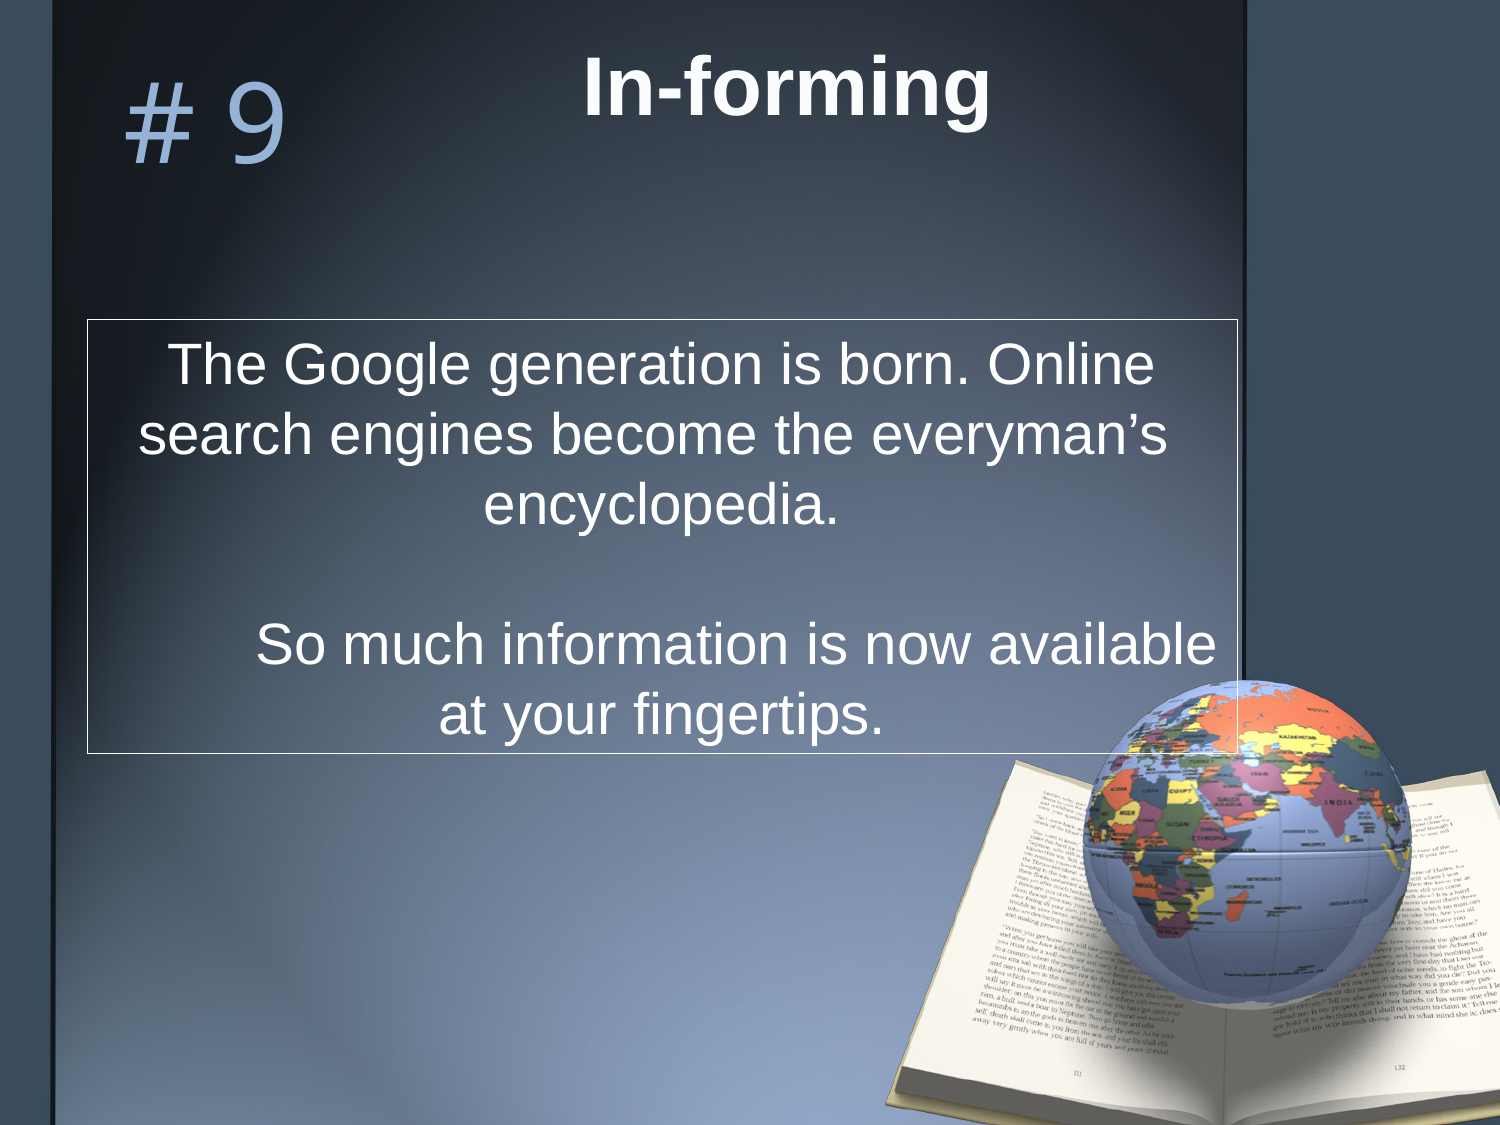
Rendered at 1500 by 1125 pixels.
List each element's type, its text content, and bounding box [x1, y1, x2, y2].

text_box The Google generation is born. Online search engines become the everyman’s encyclopedia. So much information is now available at your fingertips. [87, 319, 1238, 754]
picture [0, 0, 1500, 1125]
text_box In-forming [337, 24, 1239, 140]
title # 9 [49, 0, 363, 238]
